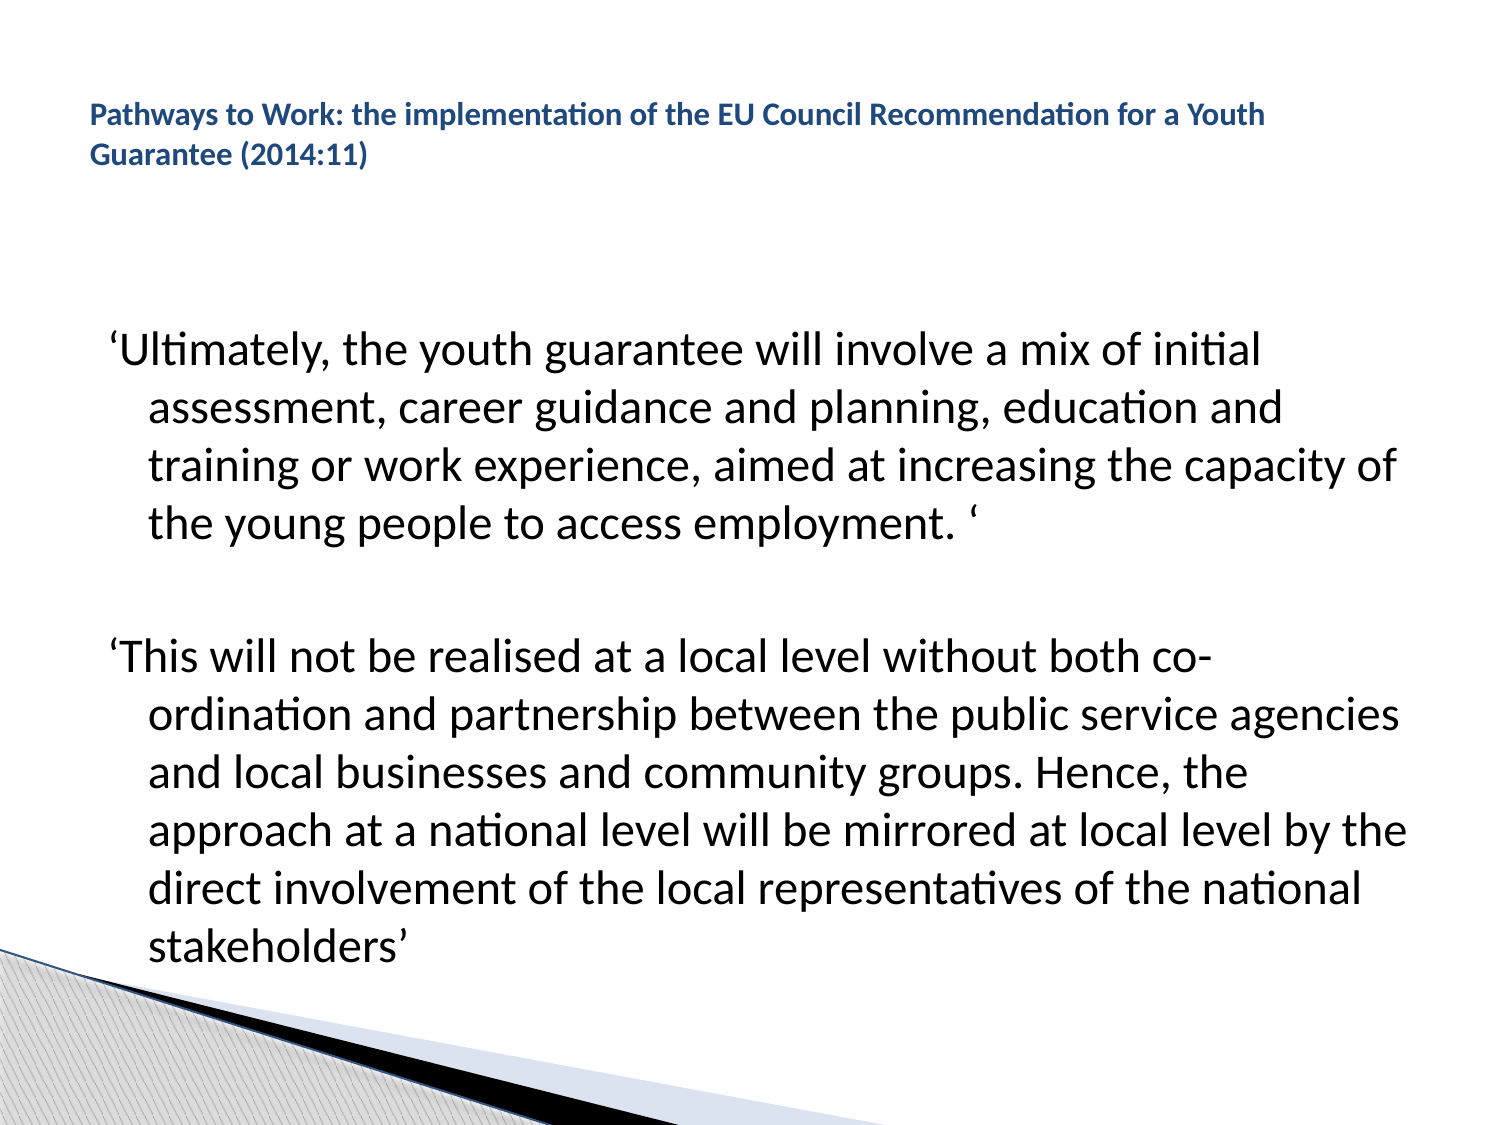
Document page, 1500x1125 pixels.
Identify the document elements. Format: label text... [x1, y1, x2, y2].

title Pathways to Work: the implementation of the EU Council Recommendation for a Youth Guarantee (2014:11) [75, 45, 1425, 233]
list ‘Ultimately, the youth guarantee will involve a mix of initial assessment, career guidance and planning, education and training or work experience, aimed at increasing the capacity of the young people to access employment. ‘ ‘This will not be realised at a local level without both co-ordination and partnership between the public service agencies and local businesses and community groups. Hence, the approach at a national level will be mirrored at local level by the direct involvement of the local representatives of the national stakeholders’ [75, 243, 1425, 986]
